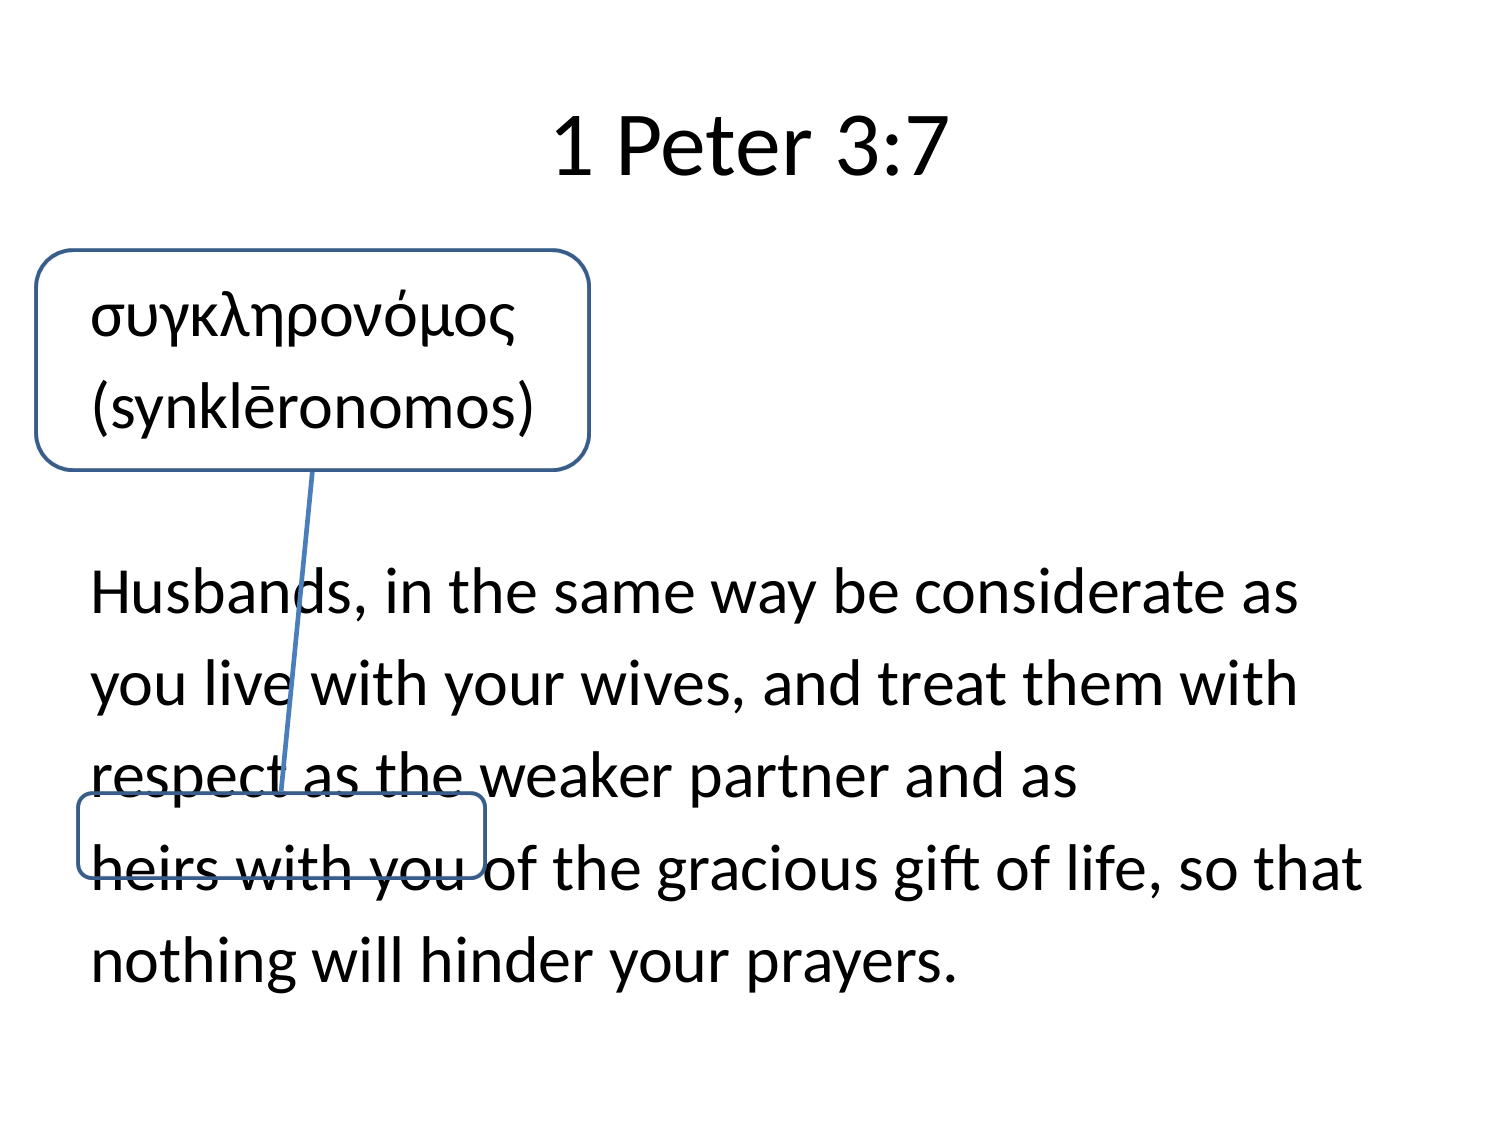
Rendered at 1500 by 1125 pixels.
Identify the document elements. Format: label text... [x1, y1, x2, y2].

title 1 Peter 3:7 [75, 45, 1425, 233]
list συγκληρονόμος (synklēronomos) Husbands, in the same way be considerate as you live with your wives, and treat them with respect as the weaker partner and as heirs with you of the gracious gift of life, so that nothing will hinder your prayers. [75, 262, 1425, 1005]
picture [75, 791, 487, 880]
picture [34, 248, 591, 473]
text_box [280, 471, 313, 792]
